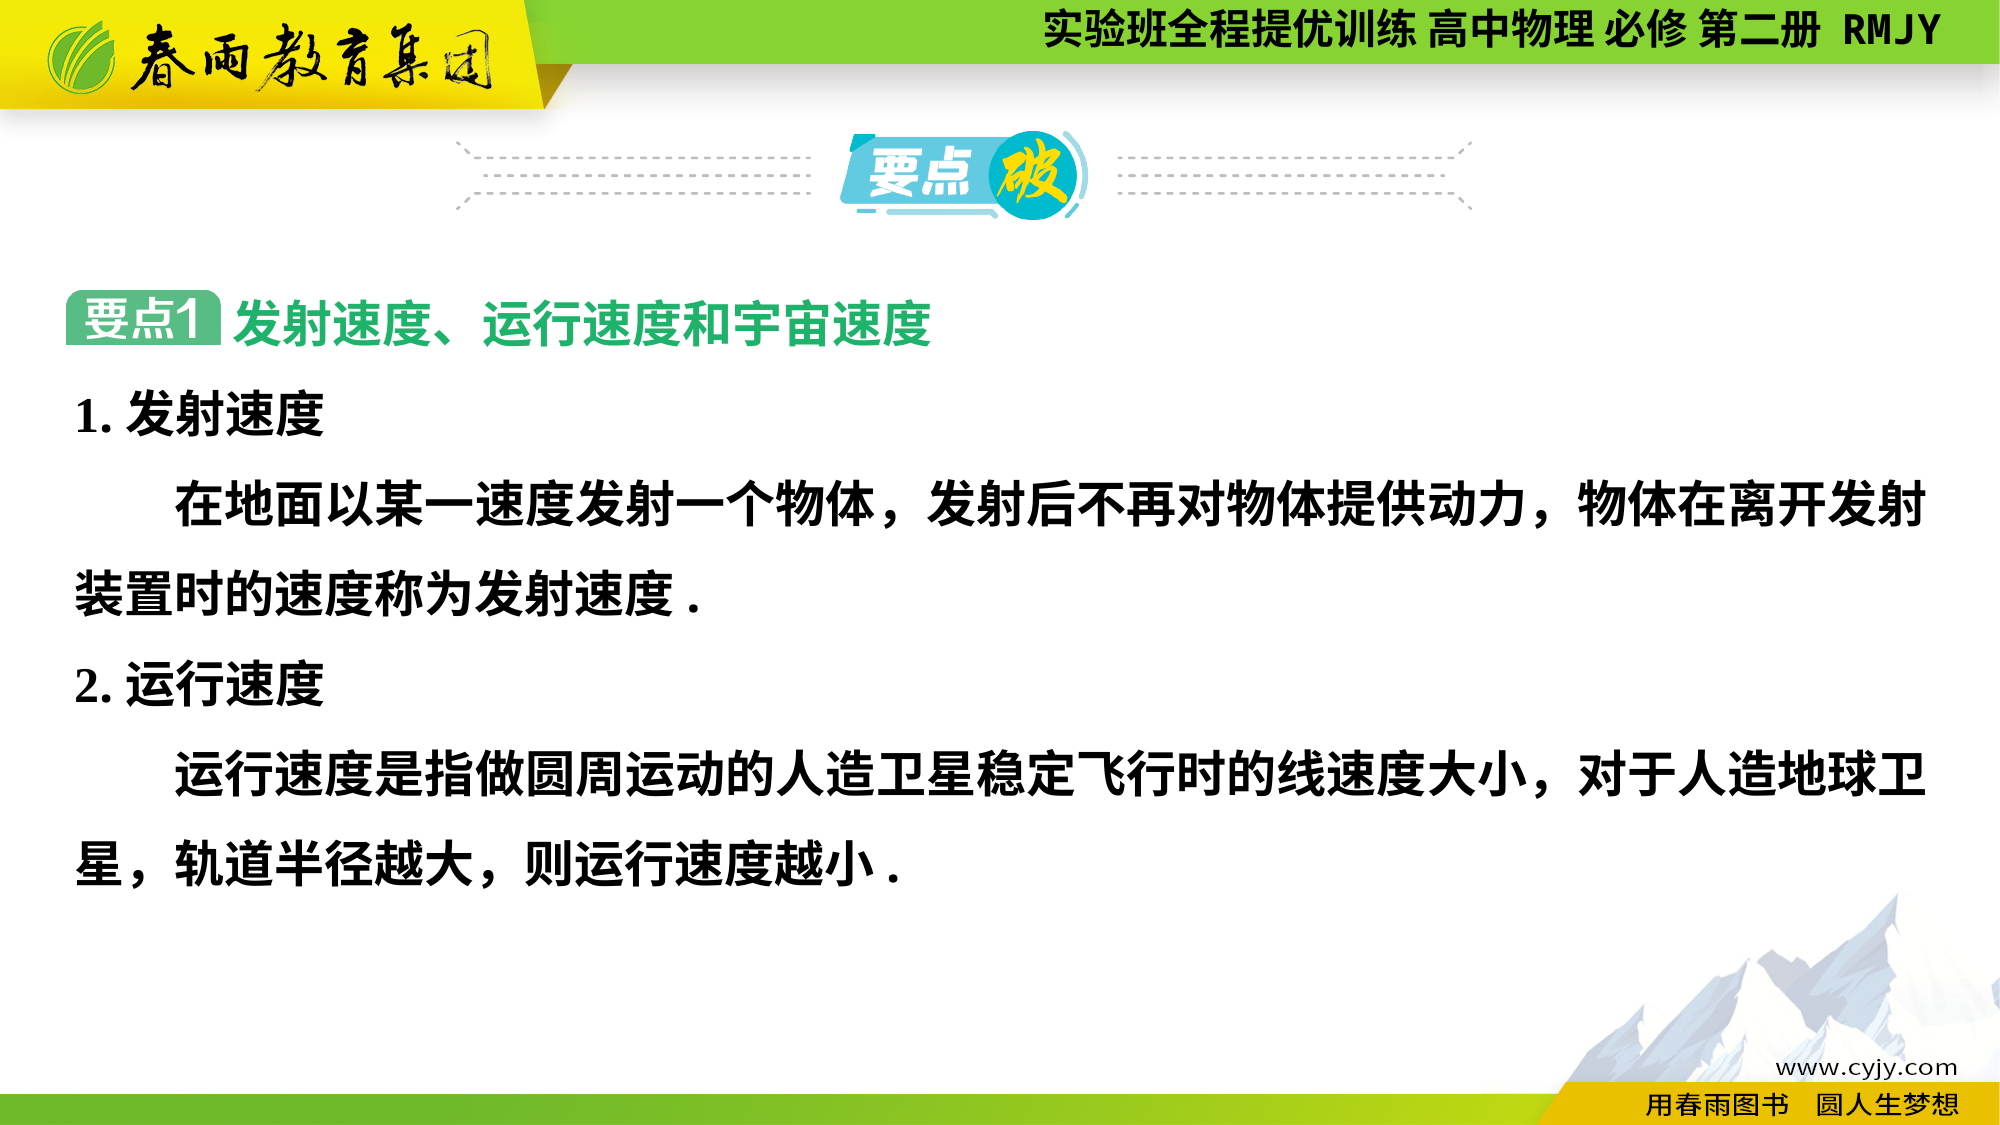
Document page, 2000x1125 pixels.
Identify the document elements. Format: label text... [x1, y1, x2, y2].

list 发射速度、运行速度和宇宙速度 1.发射速度 在地面以某一速度发射一个物体，发射后不再对物体提供动力，物体在离开发射装置时的速度称为发射速度. 2.运行速度 运行速度是指做圆周运动的人造卫星稳定飞行时的线速度大小，对于人造地球卫星，轨道半径越大，则运行速度越小. [59, 255, 1944, 907]
picture [0, 0, 2000, 1125]
